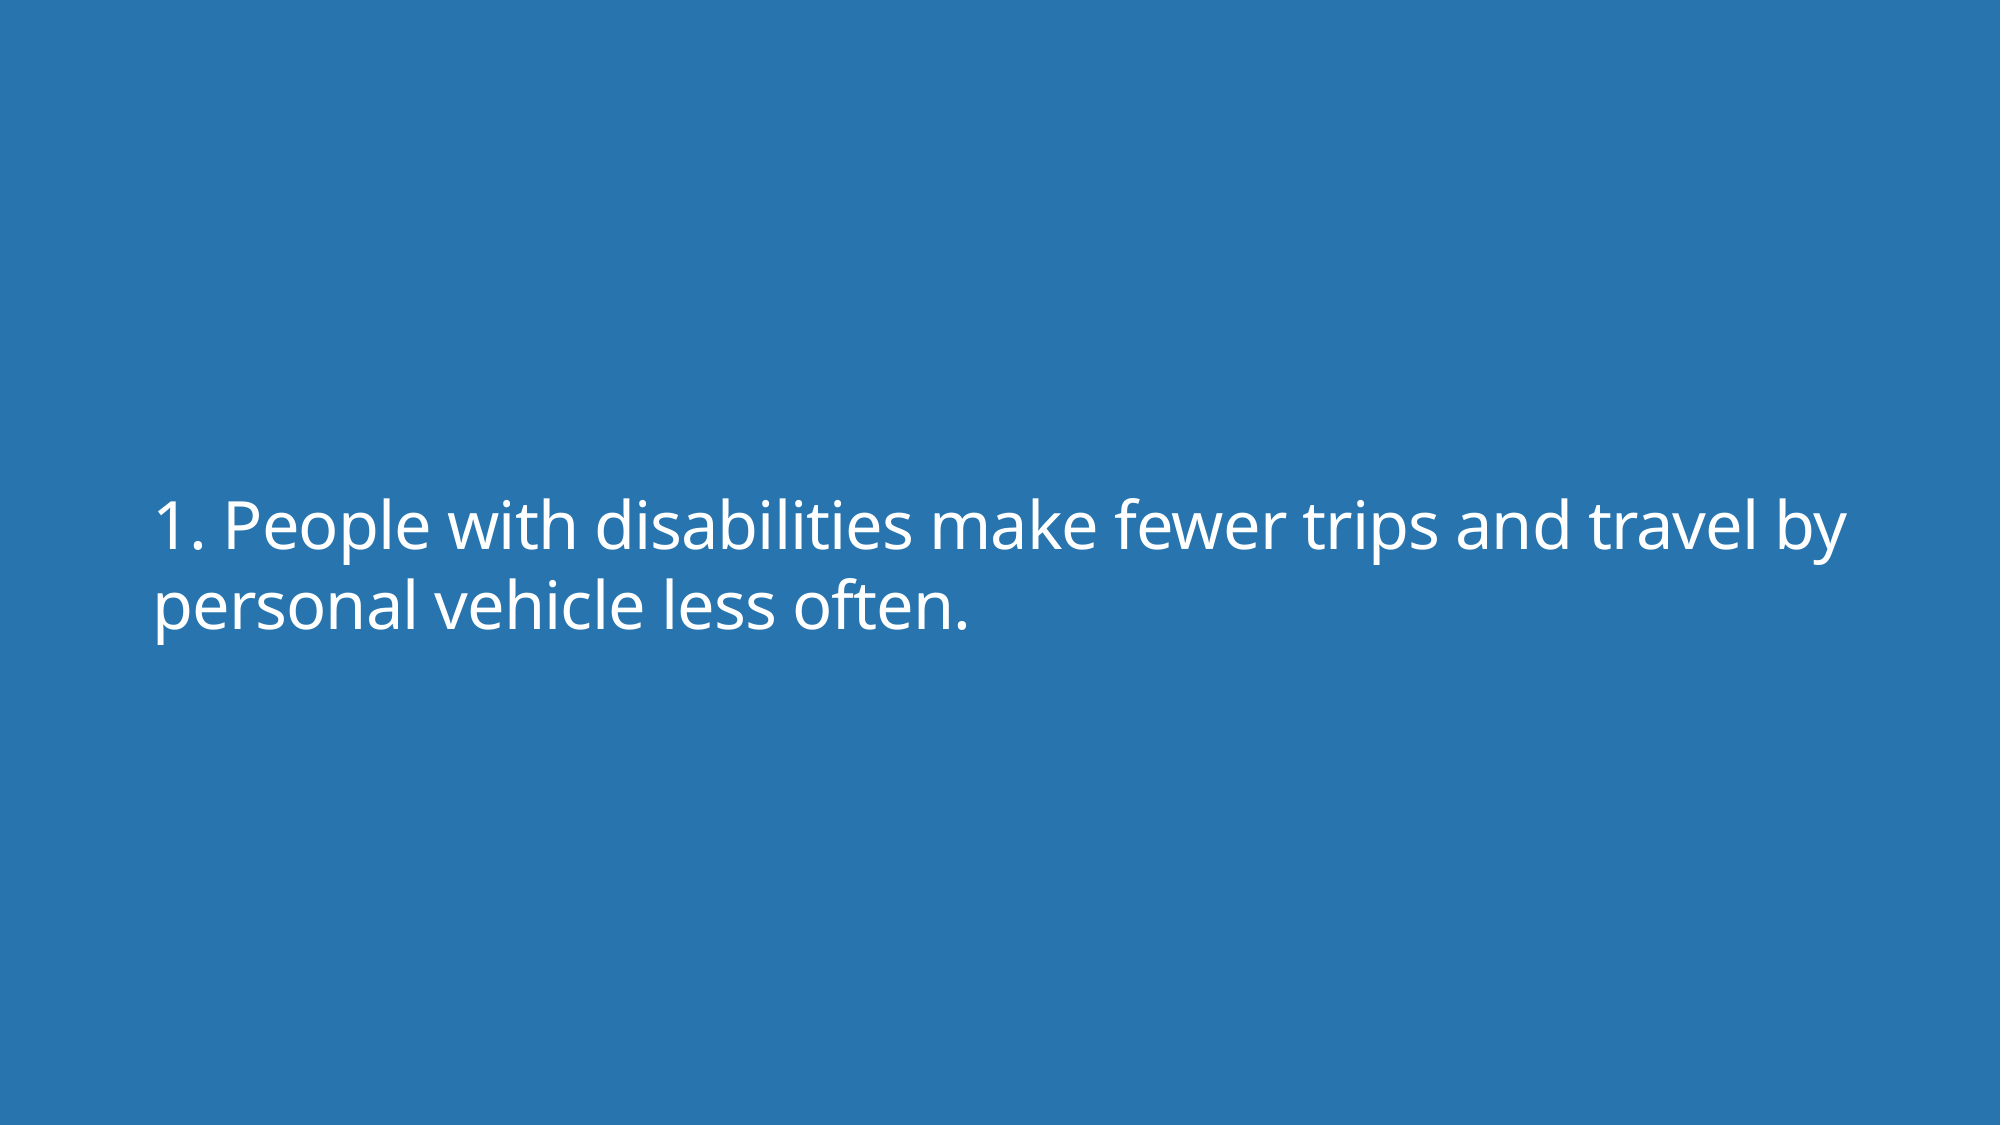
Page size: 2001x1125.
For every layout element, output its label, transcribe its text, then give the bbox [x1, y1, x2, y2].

title 1. People with disabilities make fewer trips and travel by personal vehicle less often. [137, 328, 1863, 797]
